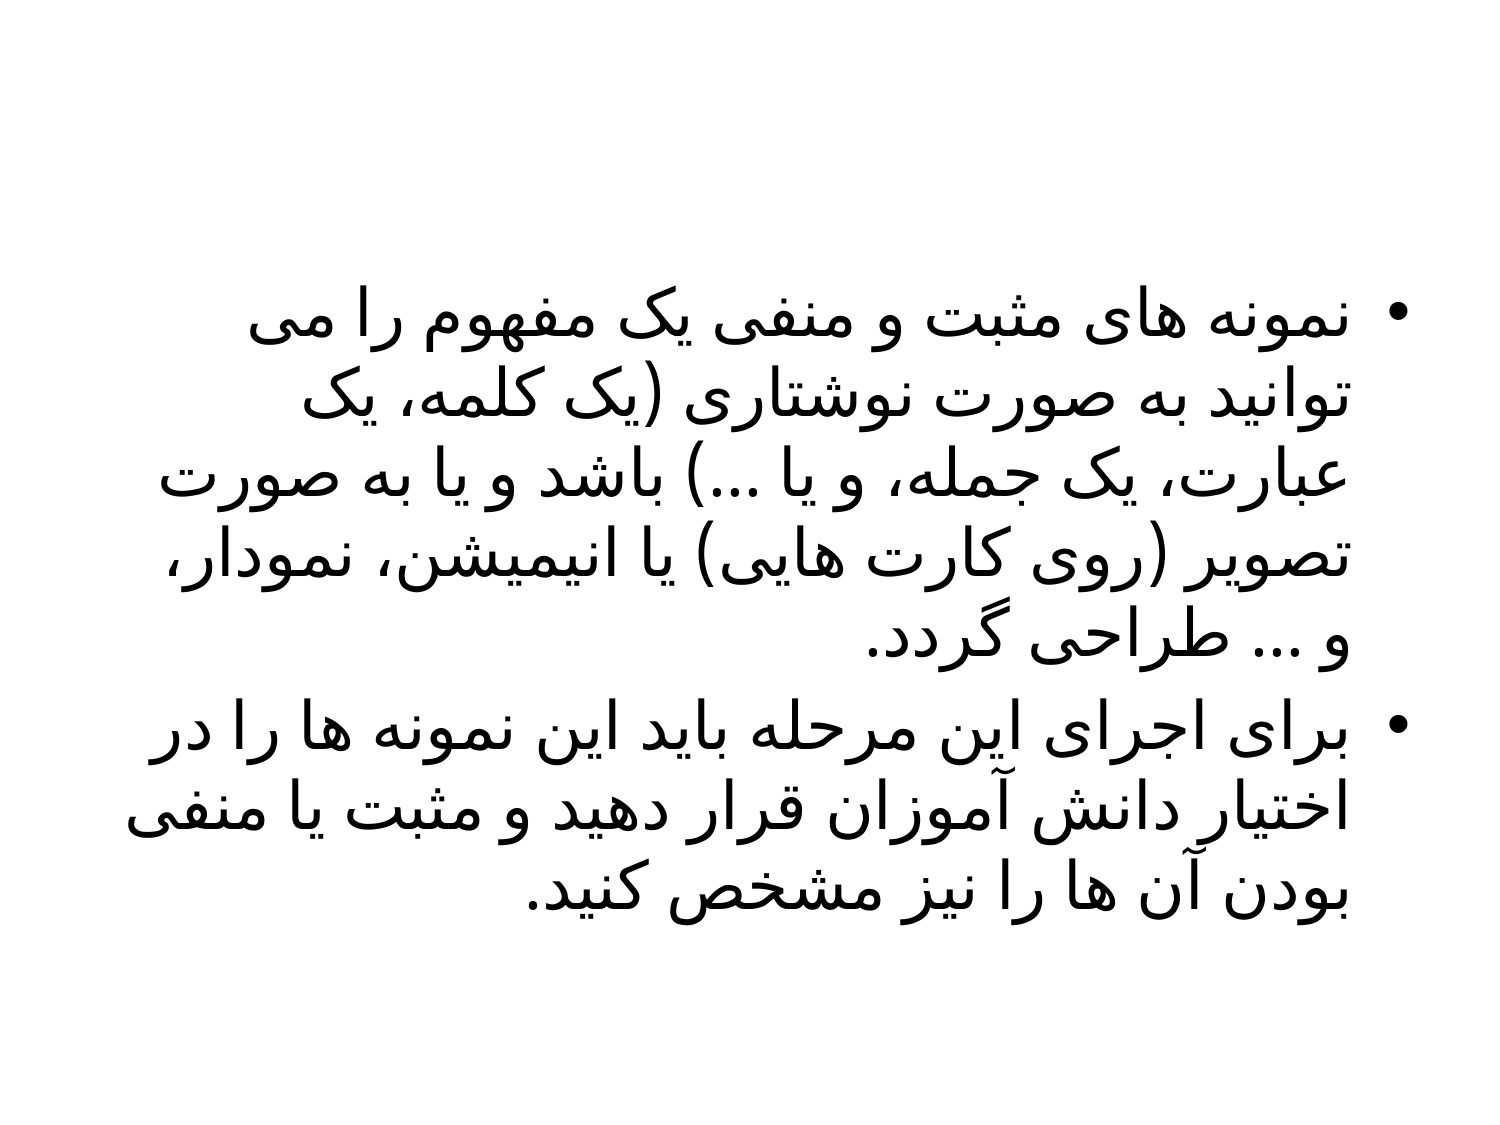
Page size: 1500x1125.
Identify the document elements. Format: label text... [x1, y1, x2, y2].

list نمونه های مثبت و منفی یک مفهوم را می توانید به صورت نوشتاری (یک کلمه، یک عبارت، یک جمله، و یا ...) باشد و یا به صورت تصویر (روی کارت هایی) یا انیمیشن، نمودار، و ... طراحی گردد. برای اجرای این مرحله باید این نمونه ها را در اختیار دانش آموزان قرار دهید و مثبت یا منفی بودن آن ها را نیز مشخص کنید. [75, 262, 1425, 1005]
